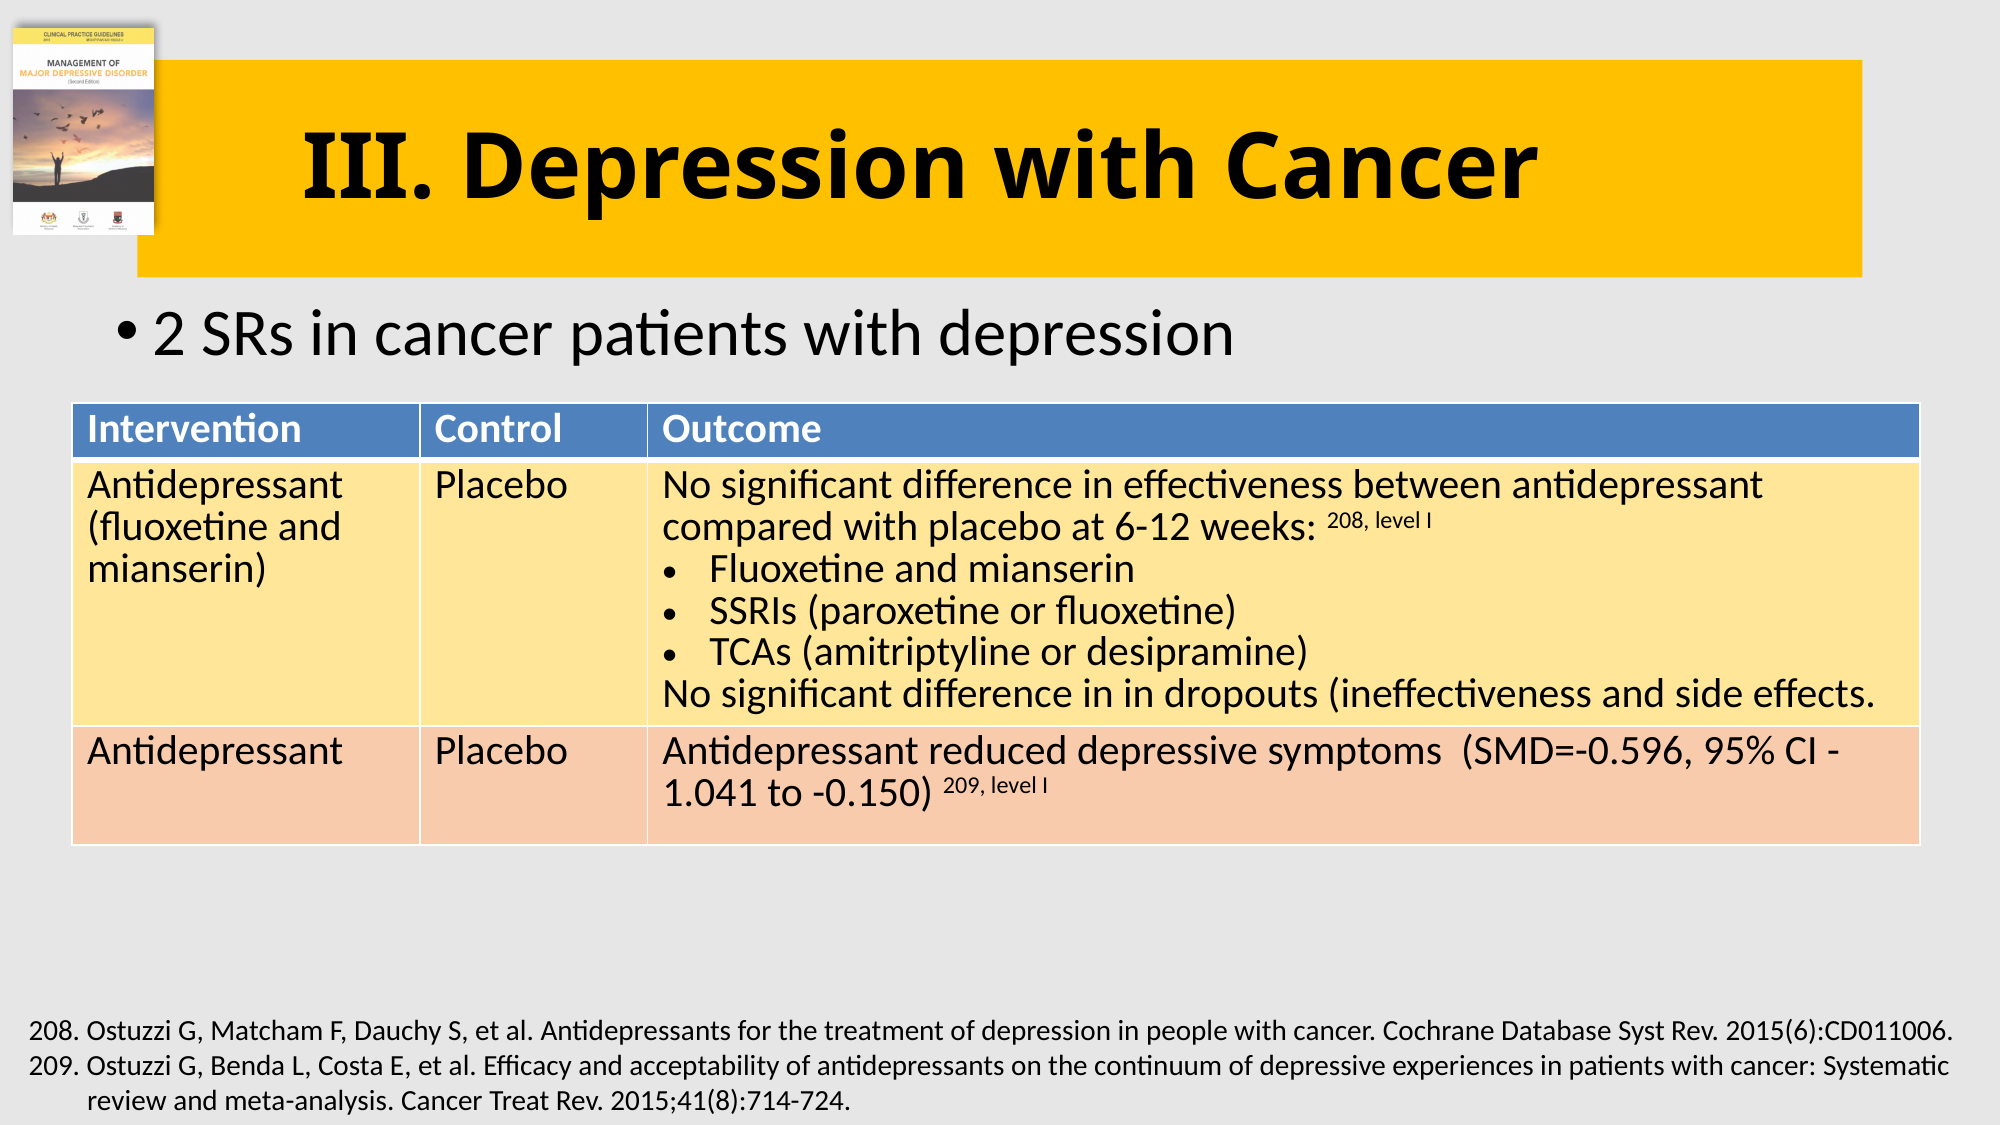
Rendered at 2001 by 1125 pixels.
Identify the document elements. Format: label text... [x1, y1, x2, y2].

list 2 SRs in cancer patients with depression [100, 290, 1892, 391]
table_cell No significant difference in effectiveness between antidepressant compared with placebo at 6-12 weeks: 208, level I Fluoxetine and mianserin SSRIs (paroxetine or fluoxetine) TCAs (amitriptyline or desipramine) No significant difference in in dropouts (ineffectiveness and side effects. [648, 463, 1919, 725]
picture [13, 28, 154, 235]
table_cell Placebo [421, 463, 647, 725]
table_cell Antidepressant reduced depressive symptoms (SMD=-0.596, 95% CI -1.041 to -0.150) 209, level I [648, 727, 1919, 844]
text_box 208. Ostuzzi G, Matcham F, Dauchy S, et al. Antidepressants for the treatment of depression in people with cancer. Cochrane Database Syst Rev. 2015(6):CD011006. 209. Ostuzzi G, Benda L, Costa E, et al. Efficacy and acceptability of antidepressants on the continuum of depressive experiences in patients with cancer: Systematic review and meta-analysis. Cancer Treat Rev. 2015;41(8):714-724. [13, 1003, 2000, 1124]
table_cell Placebo [421, 727, 647, 844]
table_header Control [421, 404, 647, 457]
table_cell Antidepressant [73, 727, 419, 844]
title III. Depression with Cancer [137, 59, 1863, 278]
table_cell Antidepressant (fluoxetine and mianserin) [73, 463, 419, 725]
table_header Intervention [73, 404, 419, 457]
table_header Outcome [648, 404, 1919, 457]
